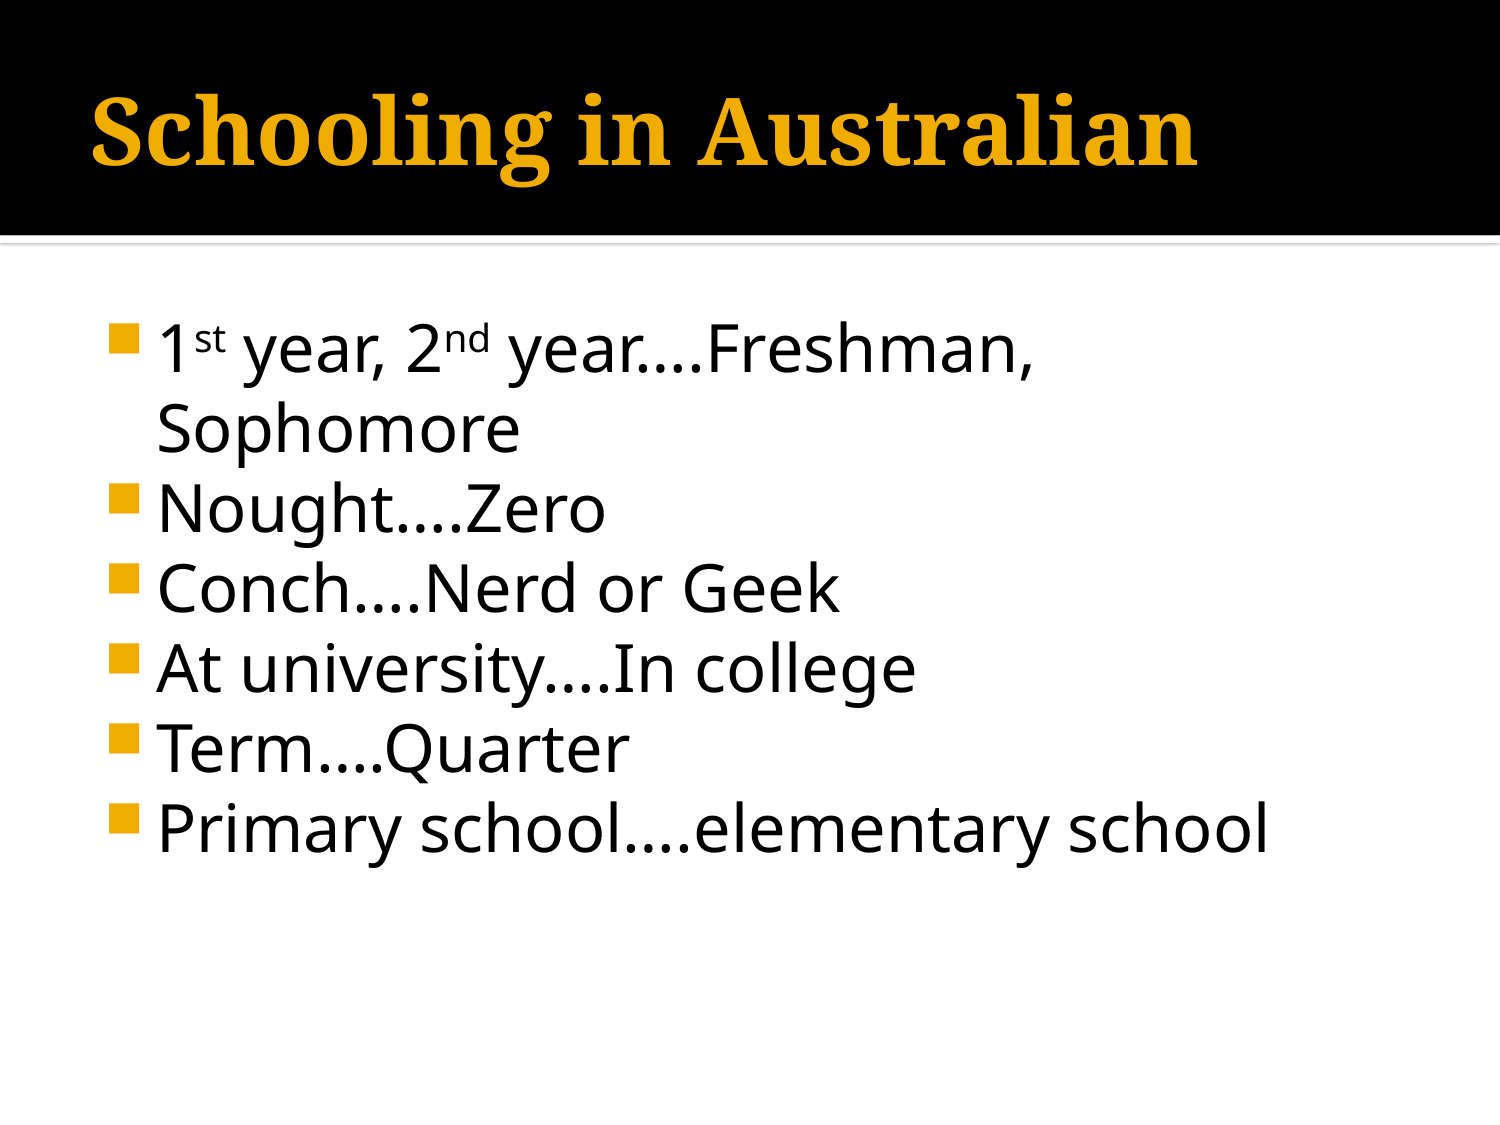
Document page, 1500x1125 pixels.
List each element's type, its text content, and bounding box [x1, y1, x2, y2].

title Schooling in Australian [75, 25, 1425, 231]
list 1st year, 2nd year….Freshman, Sophomore Nought….Zero Conch….Nerd or Geek At university….In college Term….Quarter Primary school….elementary school [75, 291, 1425, 1050]
